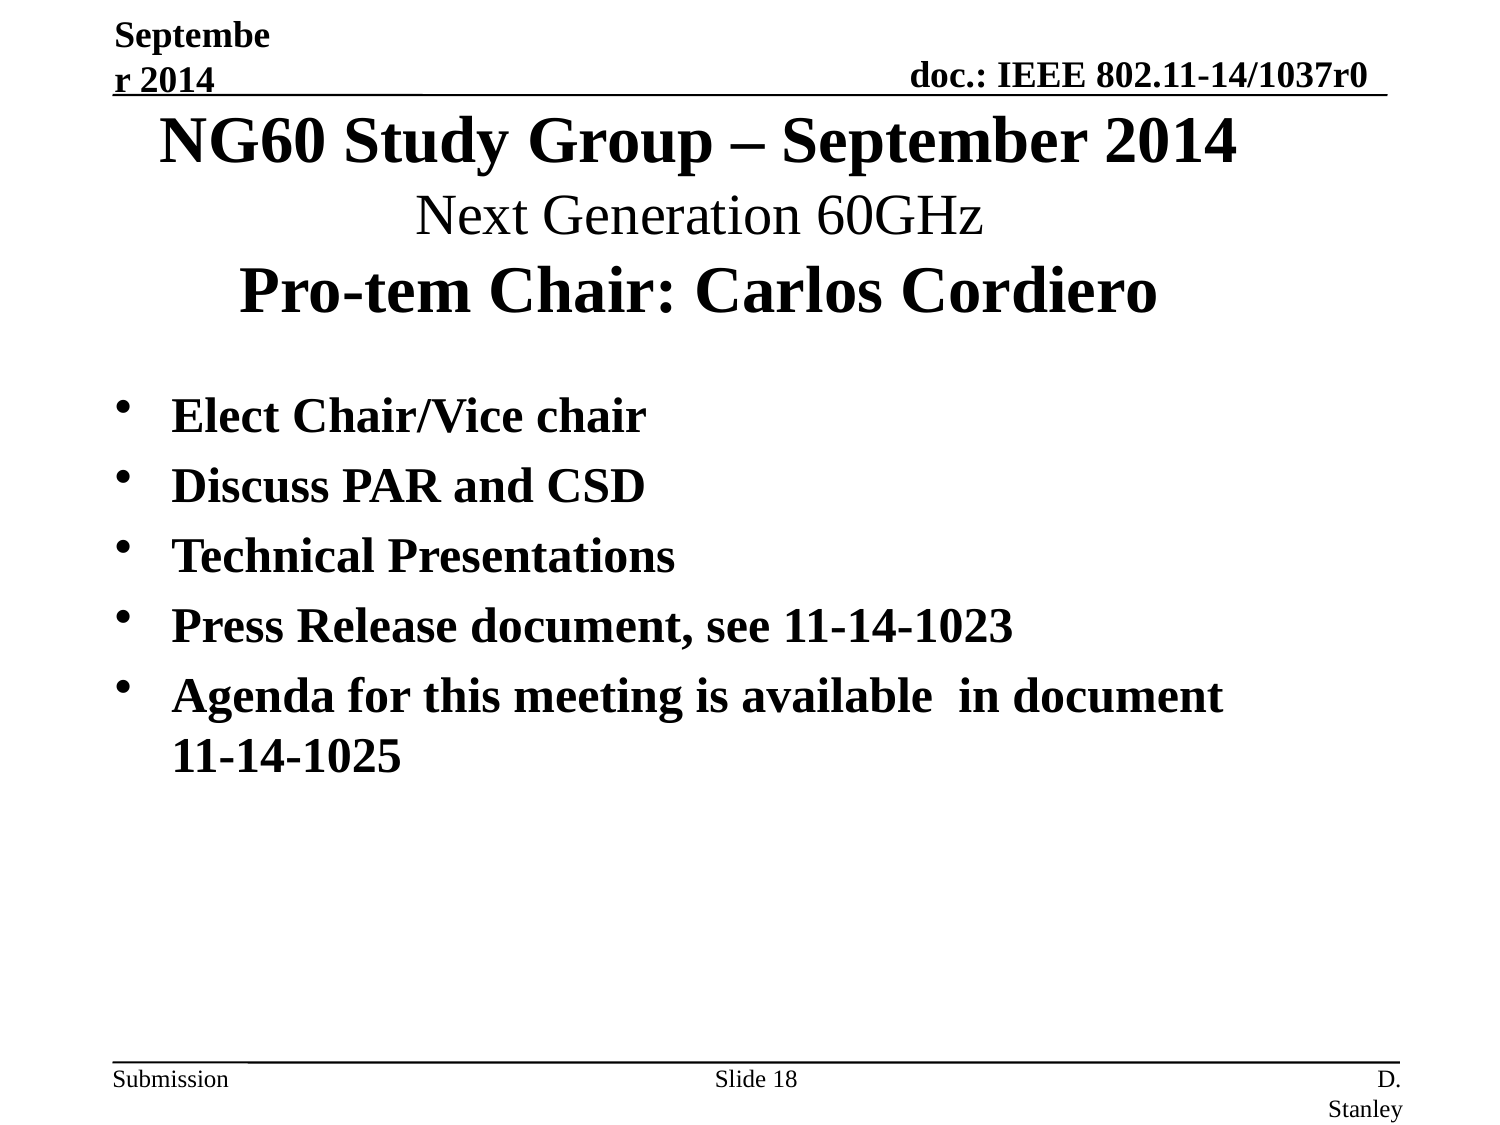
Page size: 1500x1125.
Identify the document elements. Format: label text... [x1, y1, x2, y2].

slide_number Slide 18 [712, 1062, 800, 1093]
list Elect Chair/Vice chair Discuss PAR and CSD Technical Presentations Press Release document, see 11-14-1023 Agenda for this meeting is available in document 11-14-1025 [99, 375, 1250, 888]
title NG60 Study Group – September 2014 Next Generation 60GHz Pro-tem Chair: Carlos Cordiero [62, 125, 1338, 388]
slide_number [114, 54, 274, 101]
footer D. Stanley, Aruba Networks [1325, 1062, 1402, 1093]
